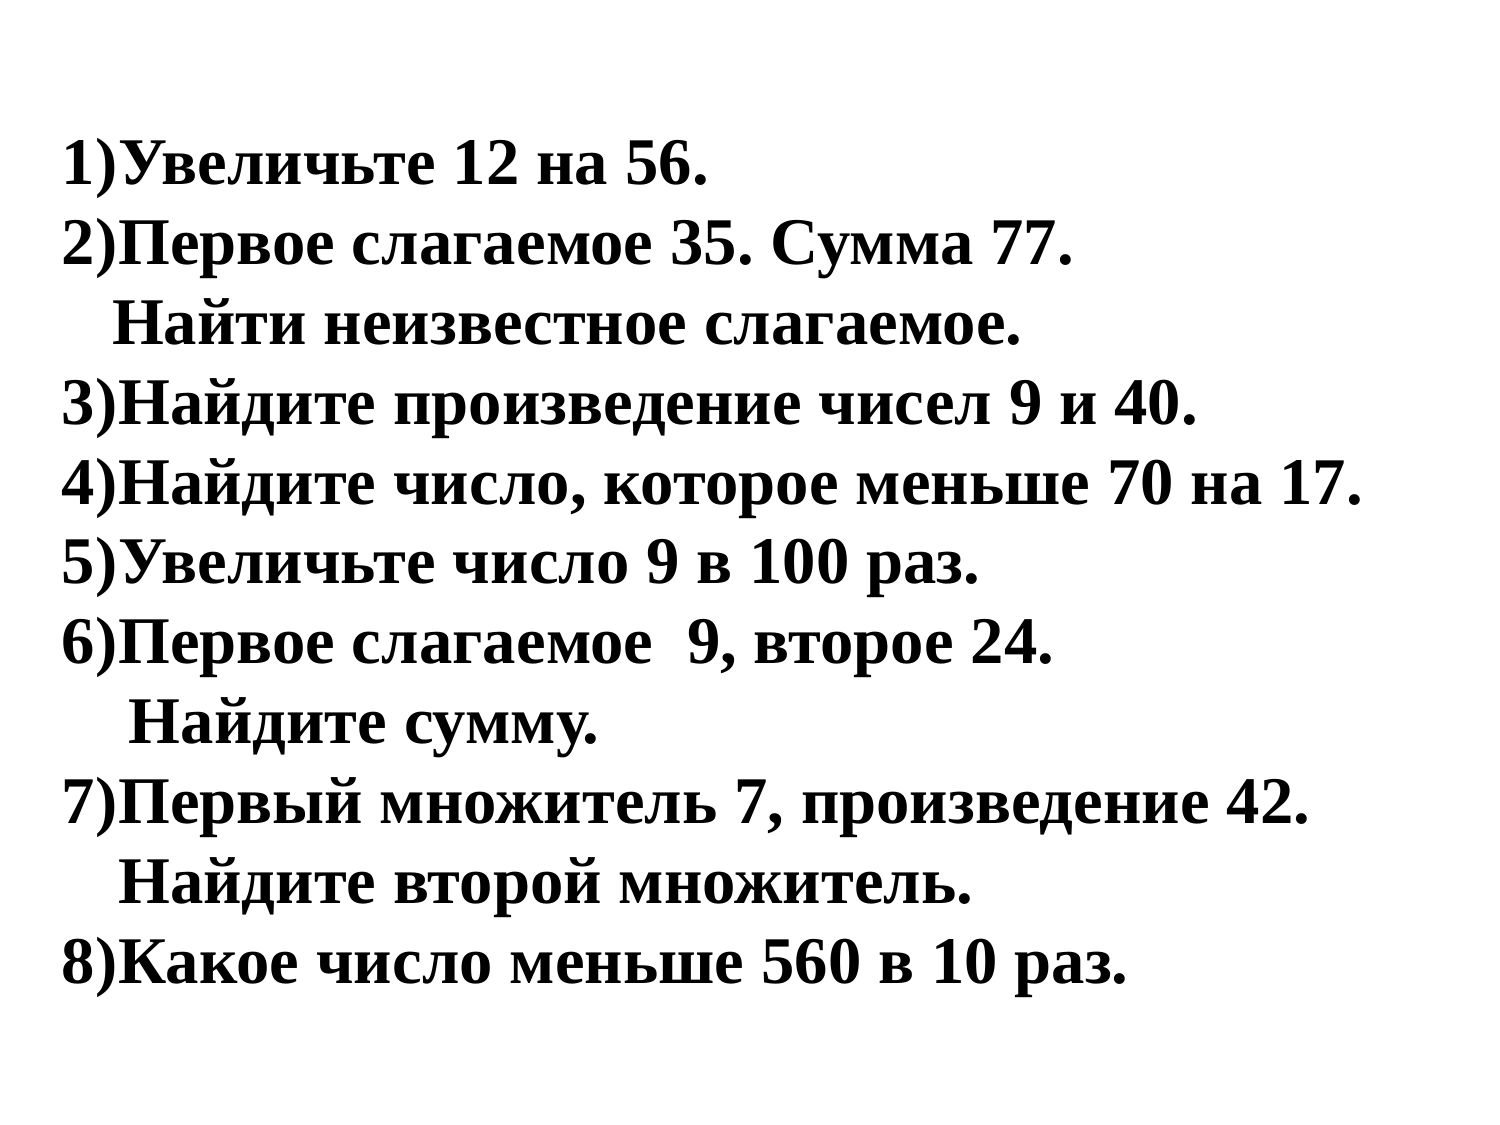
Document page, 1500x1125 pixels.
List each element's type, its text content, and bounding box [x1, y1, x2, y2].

text_box Увеличьте 12 на 56. Первое слагаемое 35. Сумма 77. Найти неизвестное слагаемое. Найдите произведение чисел 9 и 40. Найдите число, которое меньше 70 на 17. Увеличьте число 9 в 100 раз. Первое слагаемое 9, второе 24. Найдите сумму. Первый множитель 7, произведение 42. Найдите второй множитель. Какое число меньше 560 в 10 раз. [46, 110, 1465, 1005]
